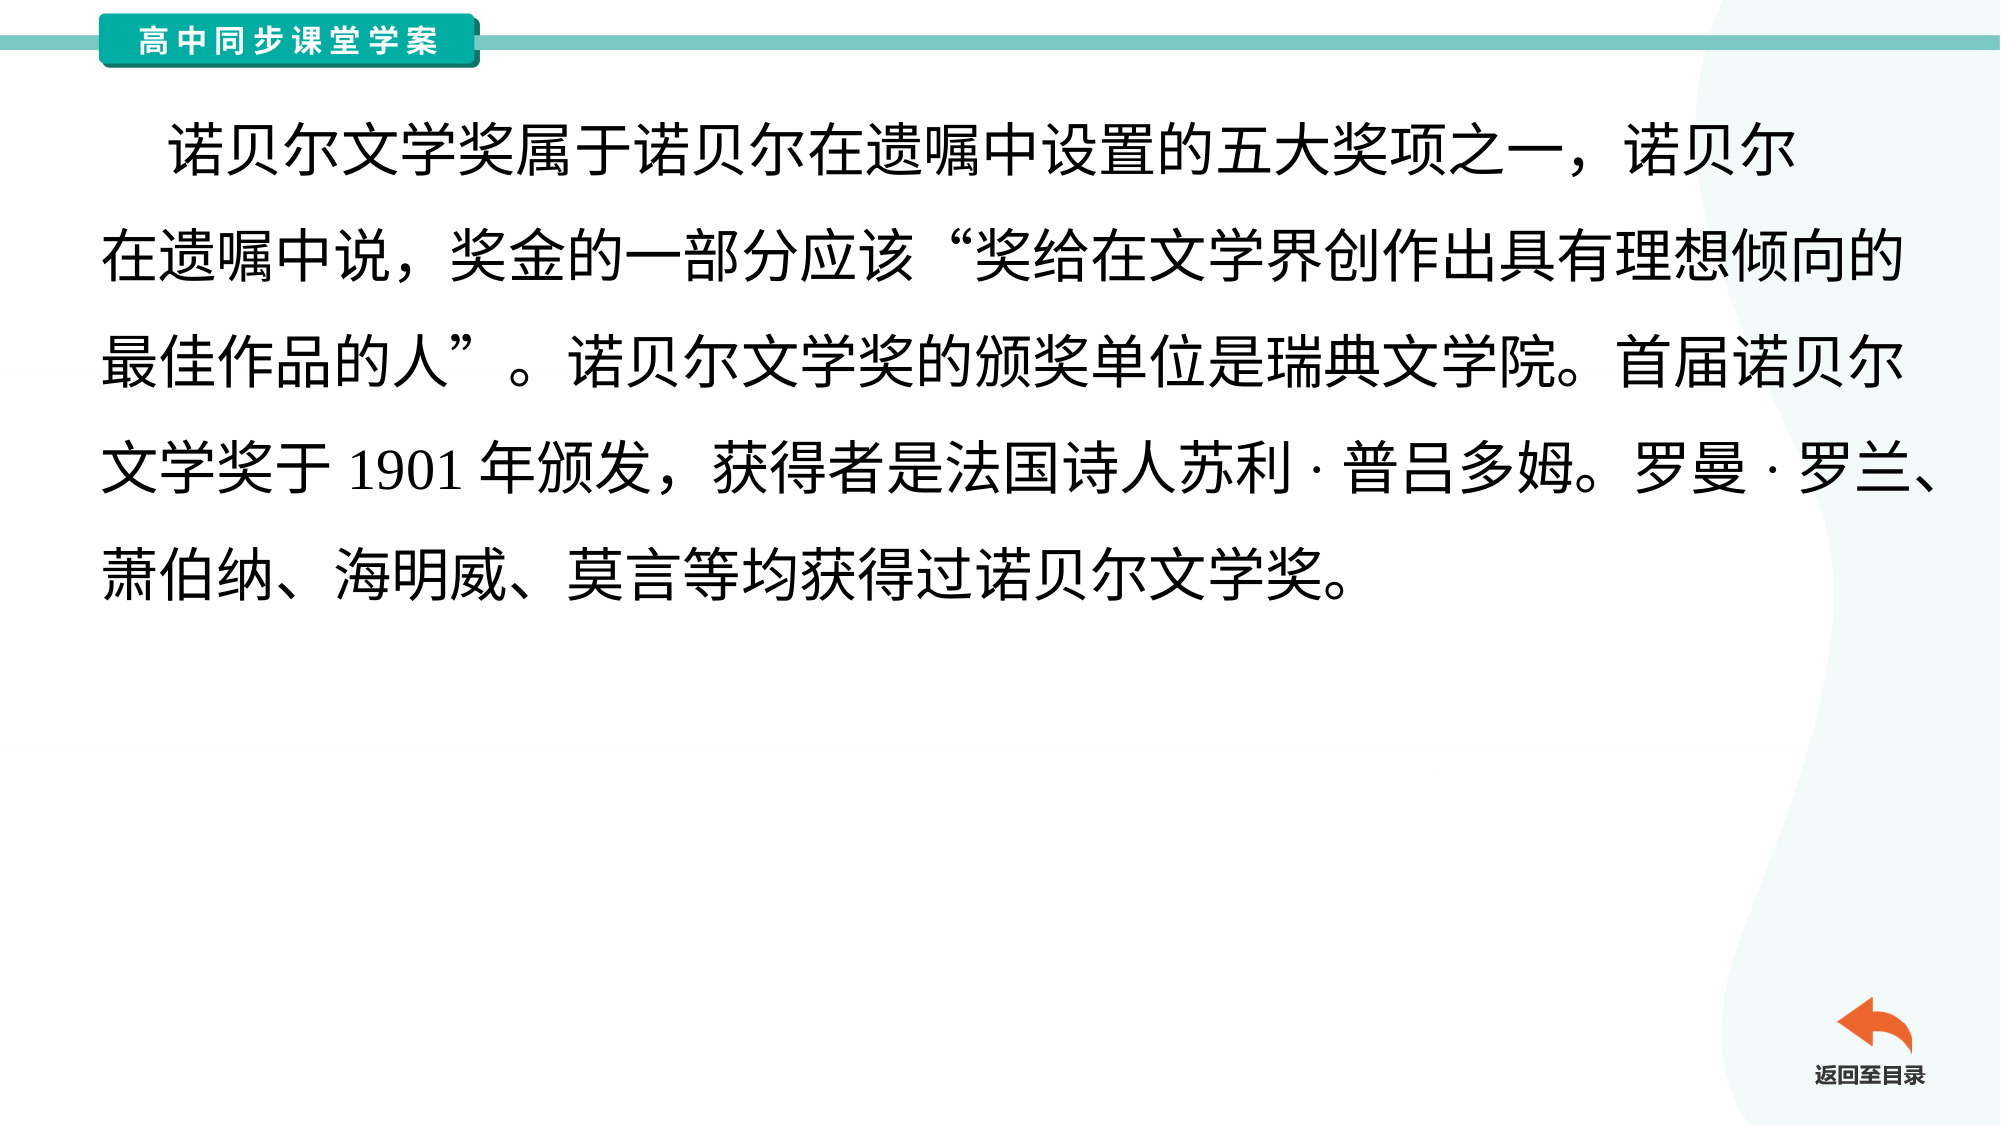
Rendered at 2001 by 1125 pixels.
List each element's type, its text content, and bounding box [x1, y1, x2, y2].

text_box 诺贝尔文学奖属于诺贝尔在遗嘱中设置的五大奖项之一，诺贝尔 在遗嘱中说，奖金的一部分应该“奖给在文学界创作出具有理想倾向的 最佳作品的人”。诺贝尔文学奖的颁奖单位是瑞典文学院。首届诺贝尔 文学奖于1901年颁发，获得者是法国诗人苏利·普吕多姆。罗曼·罗兰、 萧伯纳、海明威、莫言等均获得过诺贝尔文学奖。 [100, 76, 1899, 608]
picture [0, 0, 2000, 1125]
